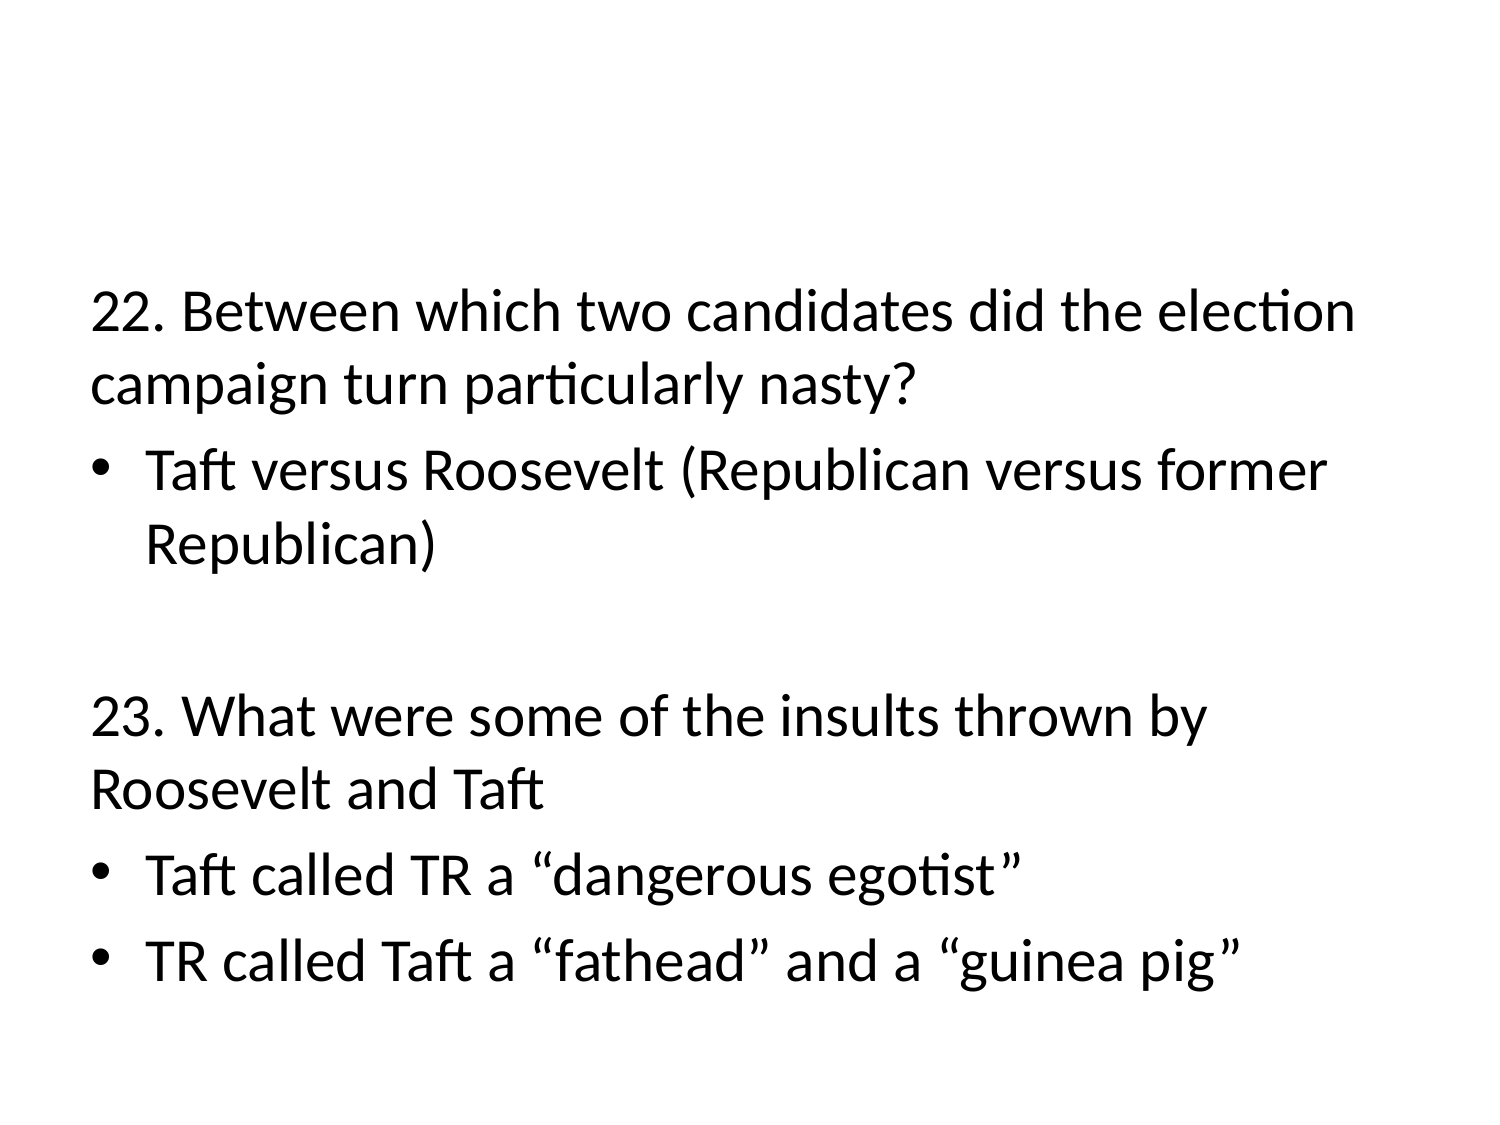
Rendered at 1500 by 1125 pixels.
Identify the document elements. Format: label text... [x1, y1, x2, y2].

list 22. Between which two candidates did the election campaign turn particularly nasty? Taft versus Roosevelt (Republican versus former Republican) 23. What were some of the insults thrown by Roosevelt and Taft Taft called TR a “dangerous egotist” TR called Taft a “fathead” and a “guinea pig” [75, 262, 1425, 1005]
